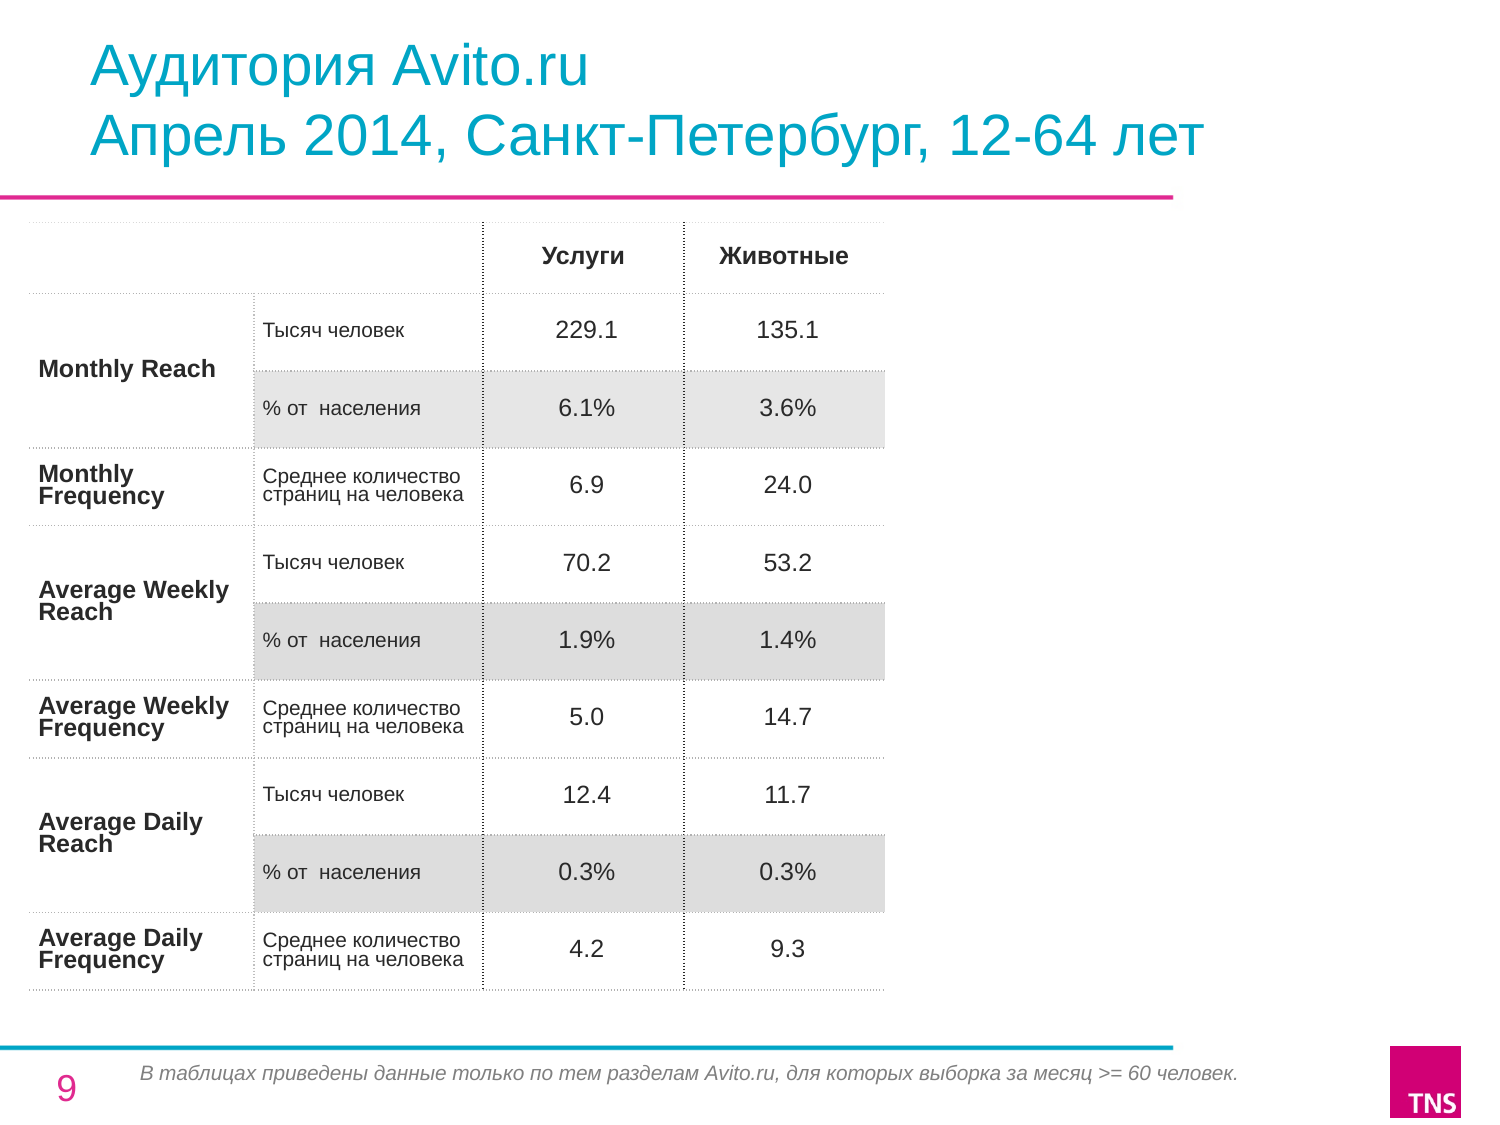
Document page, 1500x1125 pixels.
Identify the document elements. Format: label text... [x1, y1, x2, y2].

table_cell 12.4 [483, 758, 684, 835]
table_cell 14.7 [684, 680, 885, 758]
table_cell Среднее количество страниц на человека [254, 680, 483, 758]
table_cell 1.4% [684, 603, 885, 680]
table_cell 53.2 [684, 526, 885, 603]
table_cell Тысяч человек [254, 758, 483, 835]
table_cell 135.1 [684, 294, 885, 371]
text_box В таблицах приведены данные только по тем разделам Avito.ru, для которых выборка за месяц >= 60 человек. [124, 1052, 1463, 1092]
table_cell 229.1 [483, 294, 684, 371]
table_cell % от населения [254, 603, 483, 680]
table_cell 4.2 [483, 912, 684, 990]
table_cell Average Daily Reach [29, 758, 254, 912]
table_cell 1.9% [483, 603, 684, 680]
table_header [29, 223, 483, 294]
table_cell Average Weekly Reach [29, 526, 254, 680]
table_cell Тысяч человек [254, 294, 483, 371]
table_cell 24.0 [684, 448, 885, 526]
table_cell Среднее количество страниц на человека [254, 912, 483, 990]
picture [0, 0, 1500, 1125]
slide_number 9 [40, 1055, 392, 1125]
table_cell 6.1% [483, 371, 684, 448]
table_cell % от населения [254, 835, 483, 912]
table_cell 11.7 [684, 758, 885, 835]
table_cell 0.3% [684, 835, 885, 912]
table_cell Monthly Reach [29, 294, 254, 448]
table_cell 9.3 [684, 912, 885, 990]
table_cell Average Daily Frequency [29, 912, 254, 990]
table_header Услуги [483, 223, 684, 294]
title Аудитория Avito.ru Апрель 2014, Санкт-Петербург, 12-64 лет [74, 8, 1476, 187]
table_cell 0.3% [483, 835, 684, 912]
table_header Животные [684, 223, 885, 294]
table_cell 6.9 [483, 448, 684, 526]
table_cell Monthly Frequency [29, 448, 254, 526]
table_cell 70.2 [483, 526, 684, 603]
table_cell Average Weekly Frequency [29, 680, 254, 758]
table_cell 5.0 [483, 680, 684, 758]
table_cell % от населения [254, 371, 483, 448]
table_cell 3.6% [684, 371, 885, 448]
table_cell Среднее количество страниц на человека [254, 448, 483, 526]
table_cell Тысяч человек [254, 526, 483, 603]
